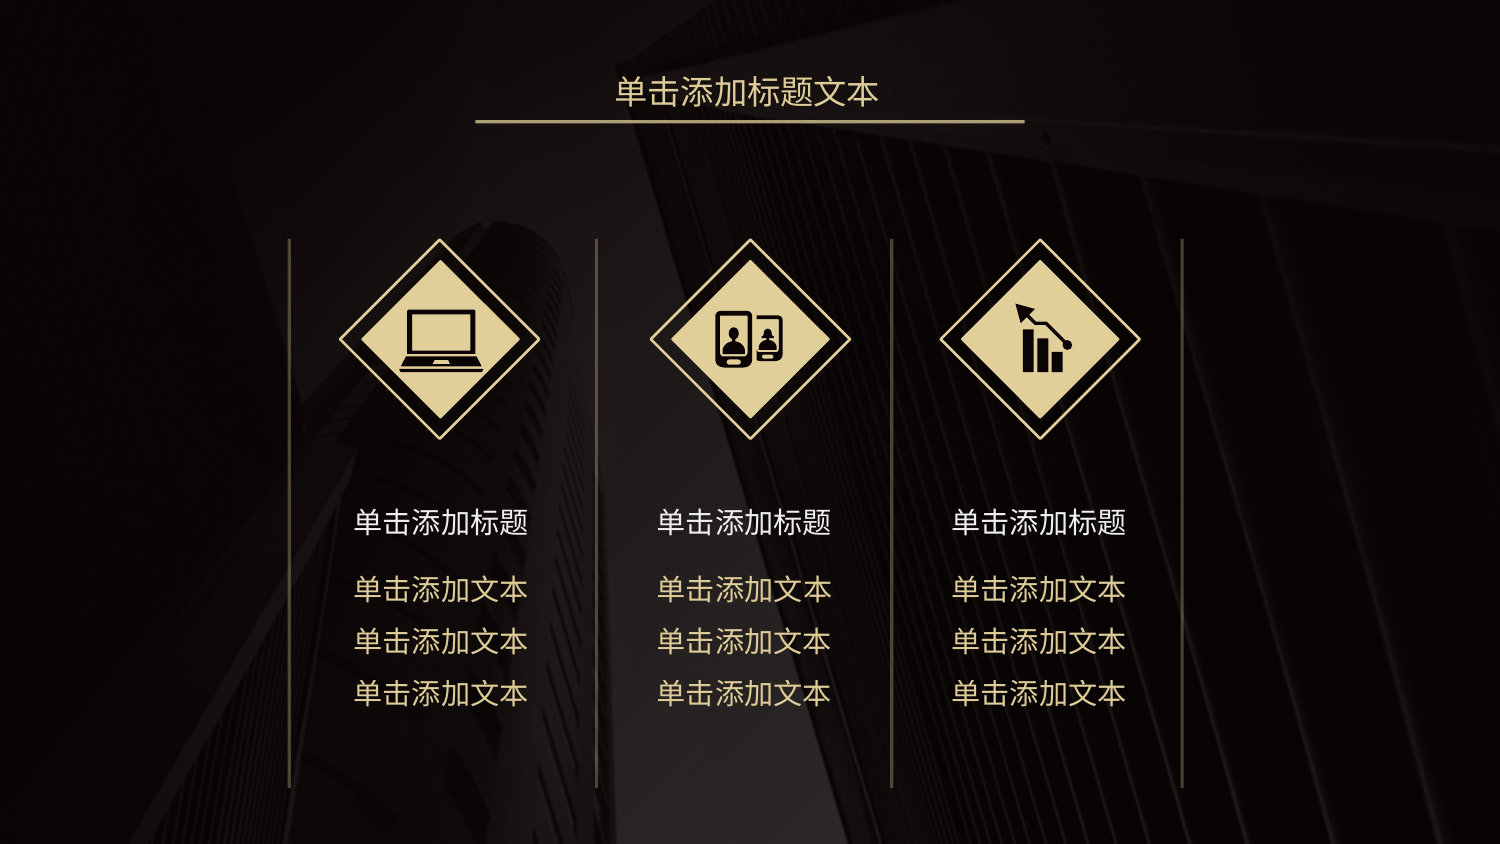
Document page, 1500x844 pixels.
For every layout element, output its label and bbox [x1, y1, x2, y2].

text_box [940, 239, 1140, 439]
text_box [339, 239, 540, 439]
text_box [650, 239, 851, 439]
text_box [0, 0, 1500, 844]
